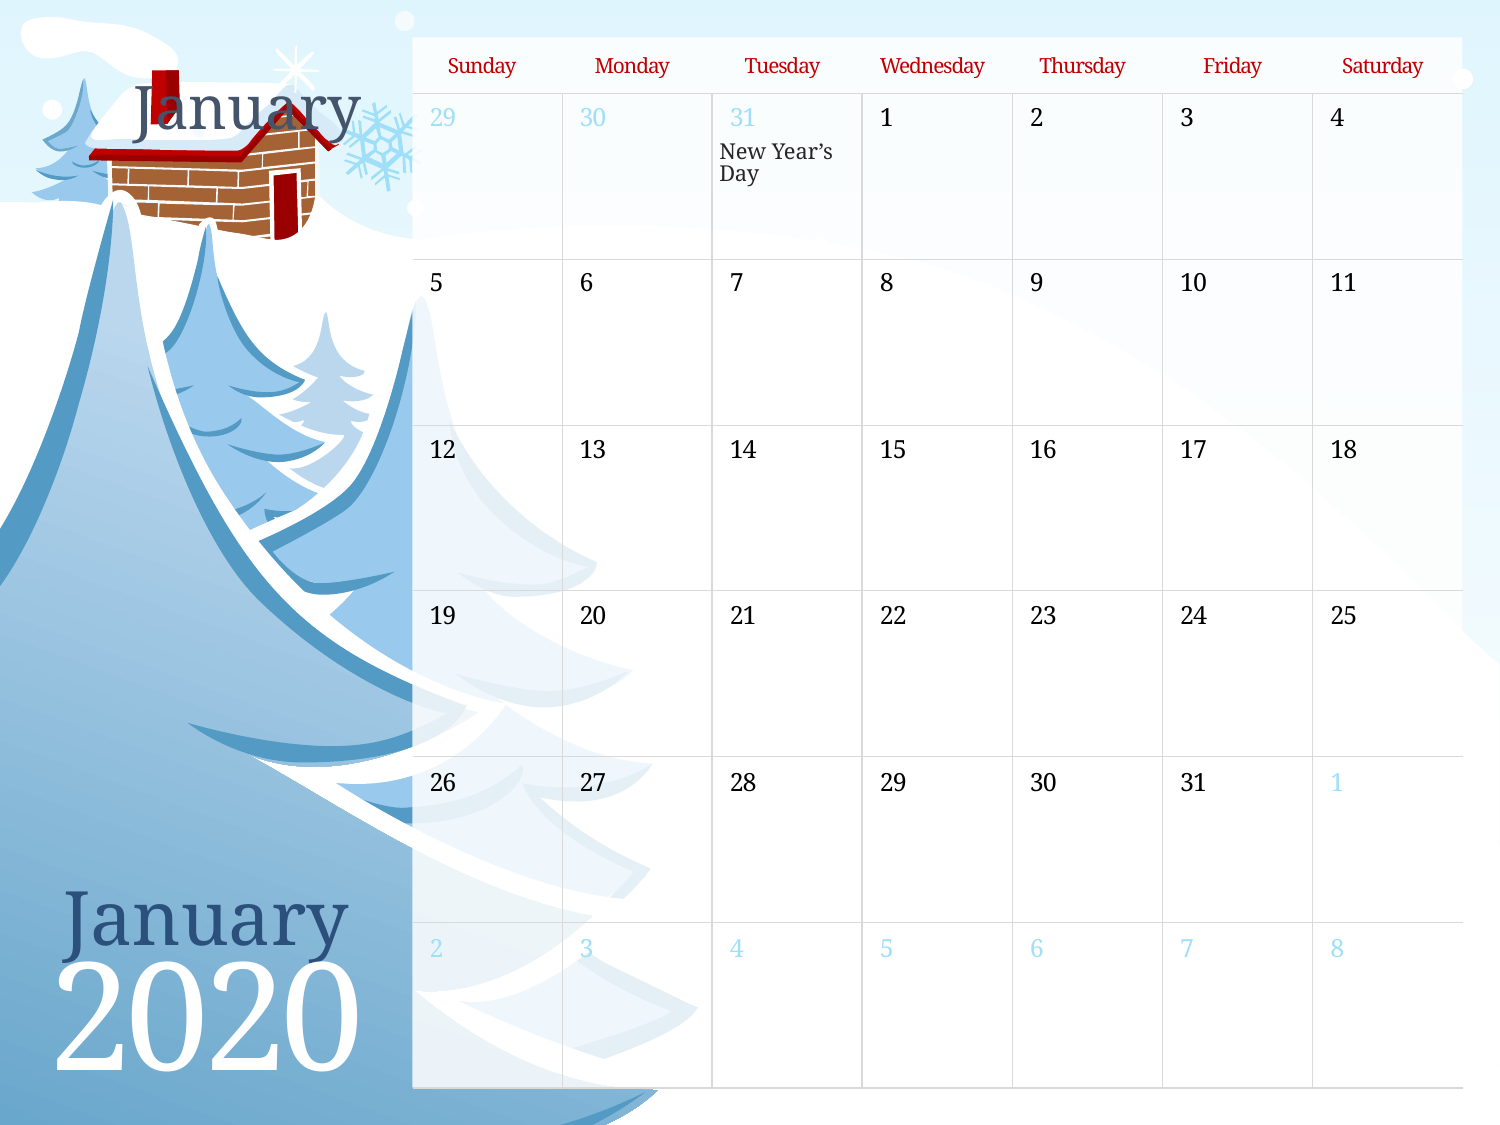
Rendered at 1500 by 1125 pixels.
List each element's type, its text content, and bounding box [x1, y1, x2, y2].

title January [118, 70, 1500, 150]
list New Year’s Day [714, 150, 850, 258]
